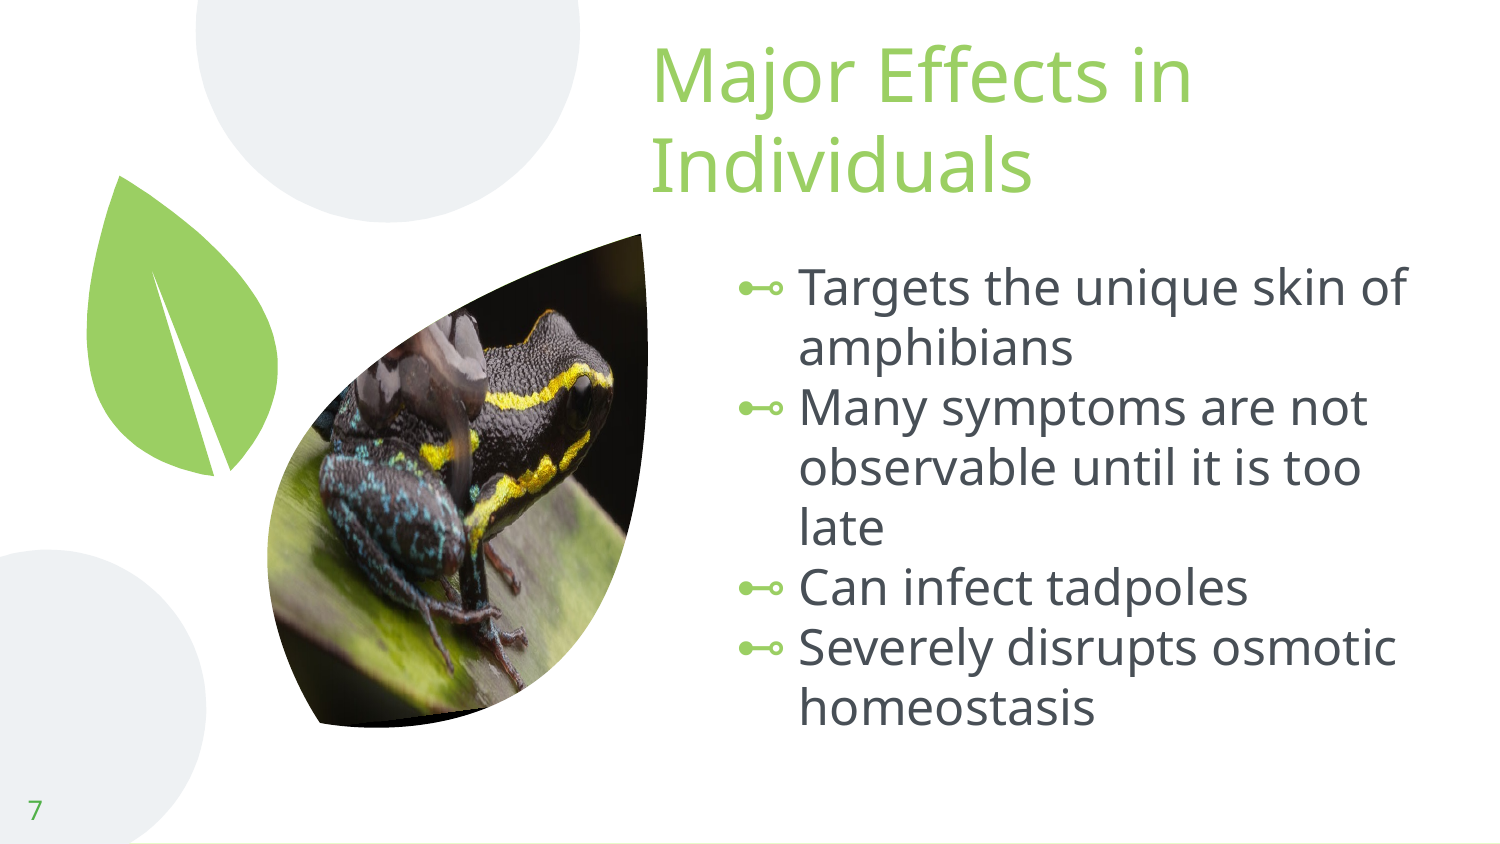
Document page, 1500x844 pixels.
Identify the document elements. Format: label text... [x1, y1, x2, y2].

list Targets the unique skin of amphibians Many symptoms are not observable until it is too late Can infect tadpoles Severely disrupts osmotic homeostasis [708, 240, 1425, 733]
slide_number ‹#› [12, 779, 103, 844]
title Major Effects in Individuals [635, 109, 1425, 223]
picture [262, 234, 659, 728]
